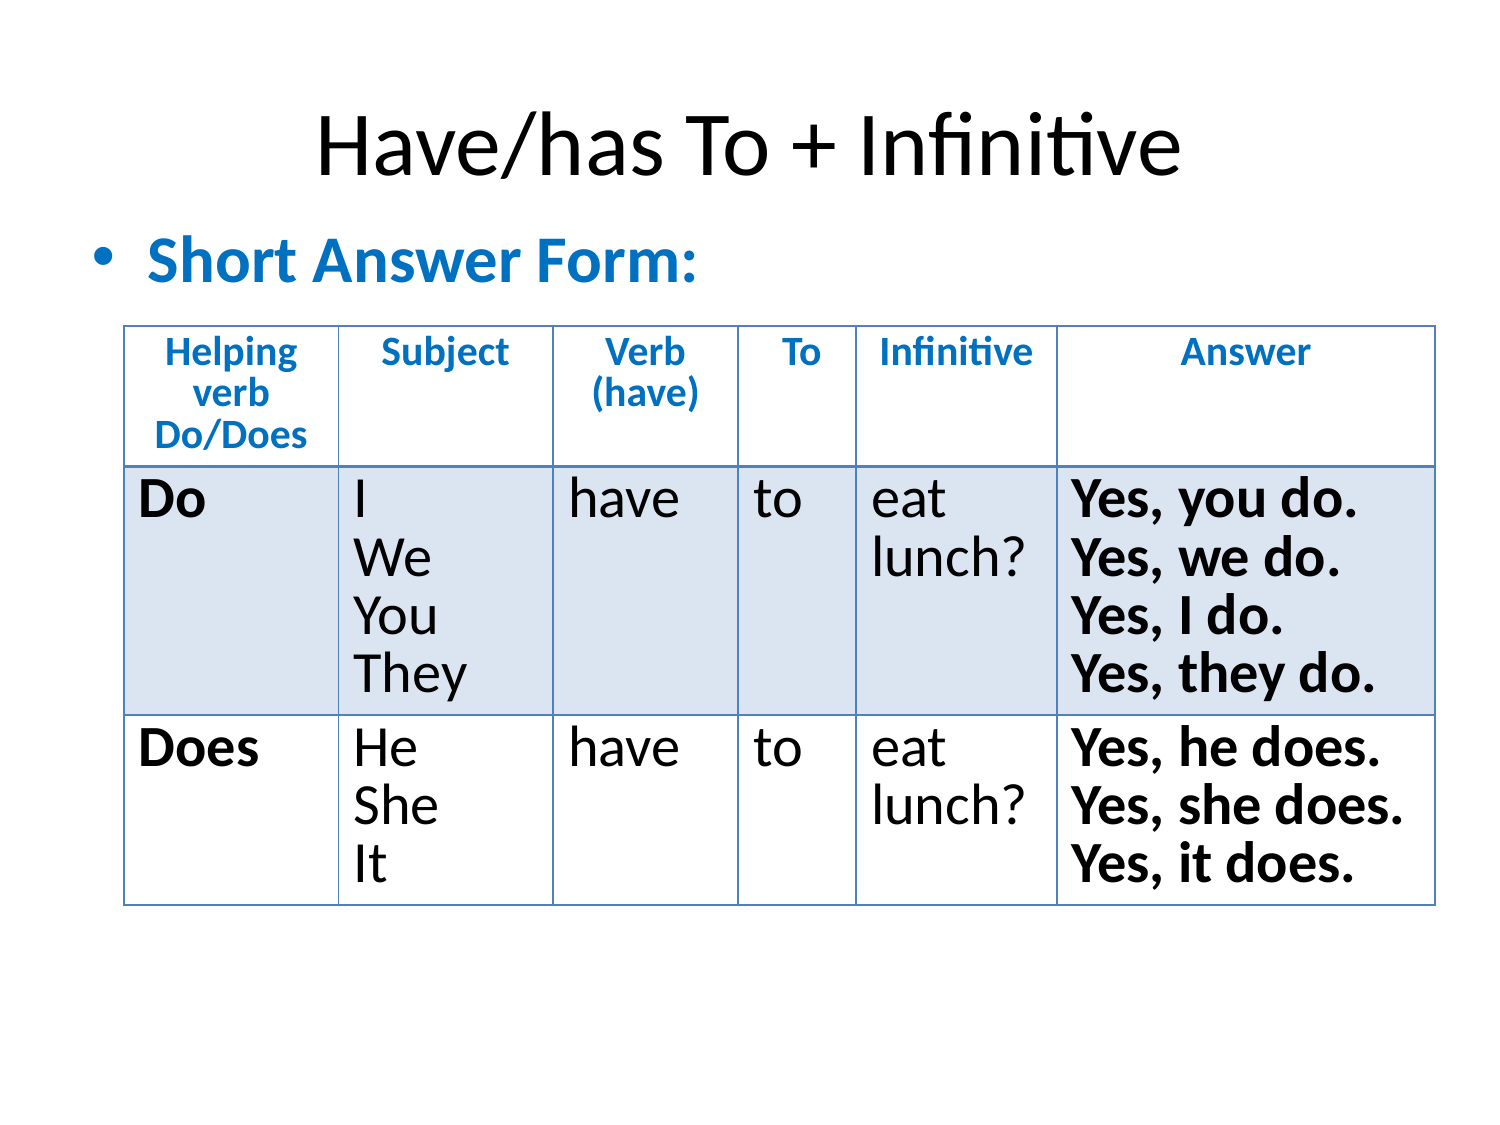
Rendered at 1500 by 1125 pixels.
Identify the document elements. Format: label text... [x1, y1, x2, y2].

title Have/has To + Infinitive [75, 45, 1425, 233]
table_cell Yes, you do. Yes, we do. Yes, I do. Yes, they do. [1058, 468, 1434, 714]
table_cell to [739, 468, 855, 714]
table_cell eat lunch? [857, 468, 1056, 714]
table_header Infinitive [857, 327, 1056, 465]
table_header Helping verb Do/Does [125, 327, 338, 465]
table_cell Does [125, 716, 338, 904]
table_header To [739, 327, 855, 465]
table_cell Do [125, 468, 338, 714]
table_cell I We You They [339, 468, 552, 714]
list Short Answer Form: [76, 208, 1425, 1005]
table_cell He She It [339, 716, 552, 904]
table_header Answer [1058, 327, 1434, 465]
table_header Verb (have) [554, 327, 737, 465]
table_cell Yes, he does. Yes, she does. Yes, it does. [1058, 716, 1434, 904]
table_cell to [739, 716, 855, 904]
table_header Subject [339, 327, 552, 465]
table_cell have [554, 716, 737, 904]
table_cell eat lunch? [857, 716, 1056, 904]
table_cell have [554, 468, 737, 714]
